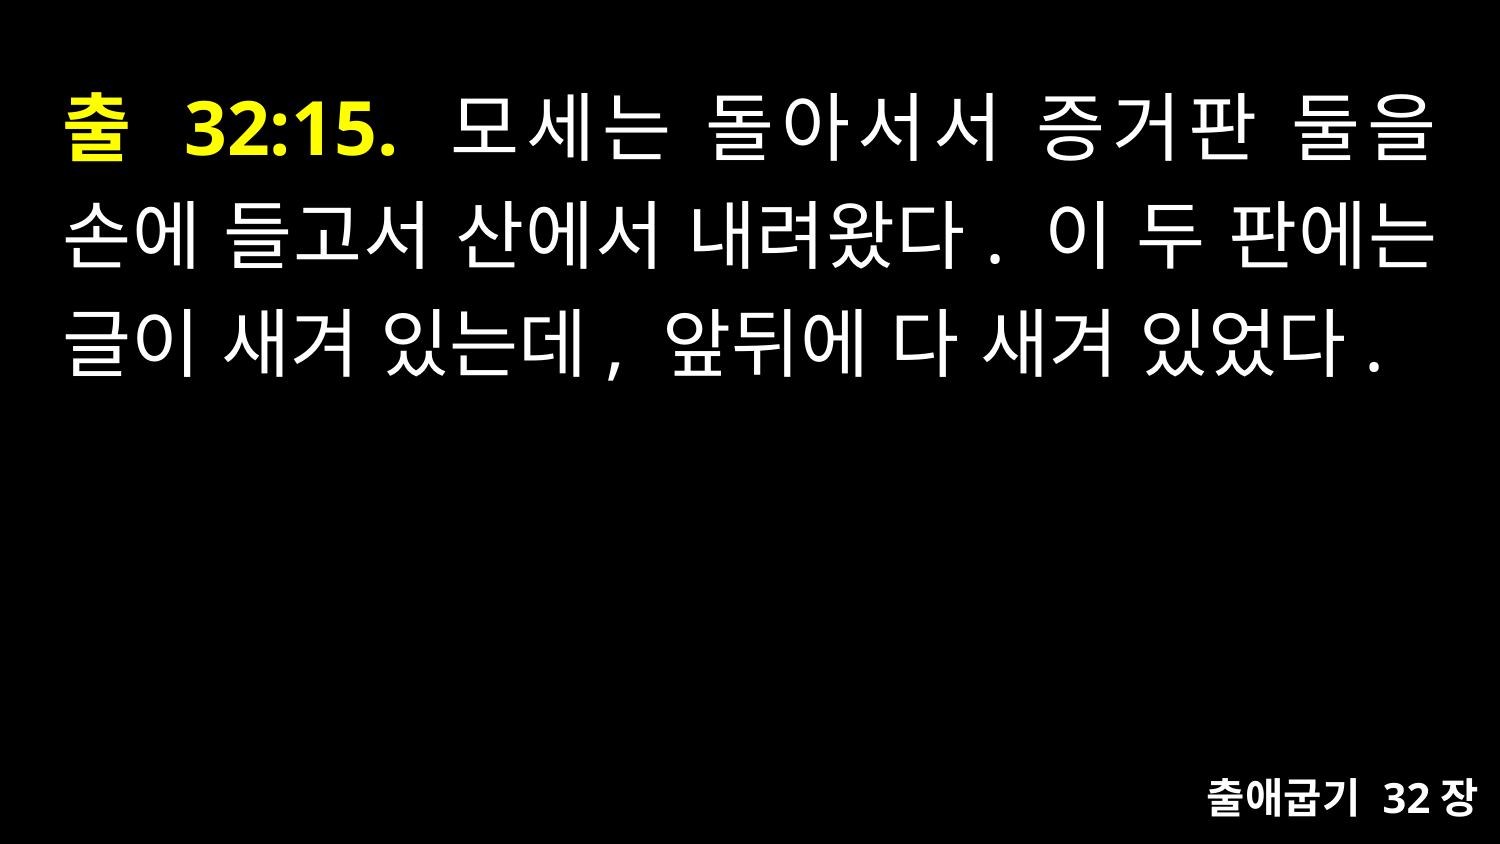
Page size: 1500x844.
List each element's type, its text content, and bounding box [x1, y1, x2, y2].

subtitle 출애굽기 32장 [916, 770, 1500, 844]
title 출 32:15. 모세는 돌아서서 증거판 둘을 손에 들고서 산에서 내려왔다. 이 두 판에는 글이 새겨 있는데, 앞뒤에 다 새겨 있었다. [0, 0, 1500, 844]
